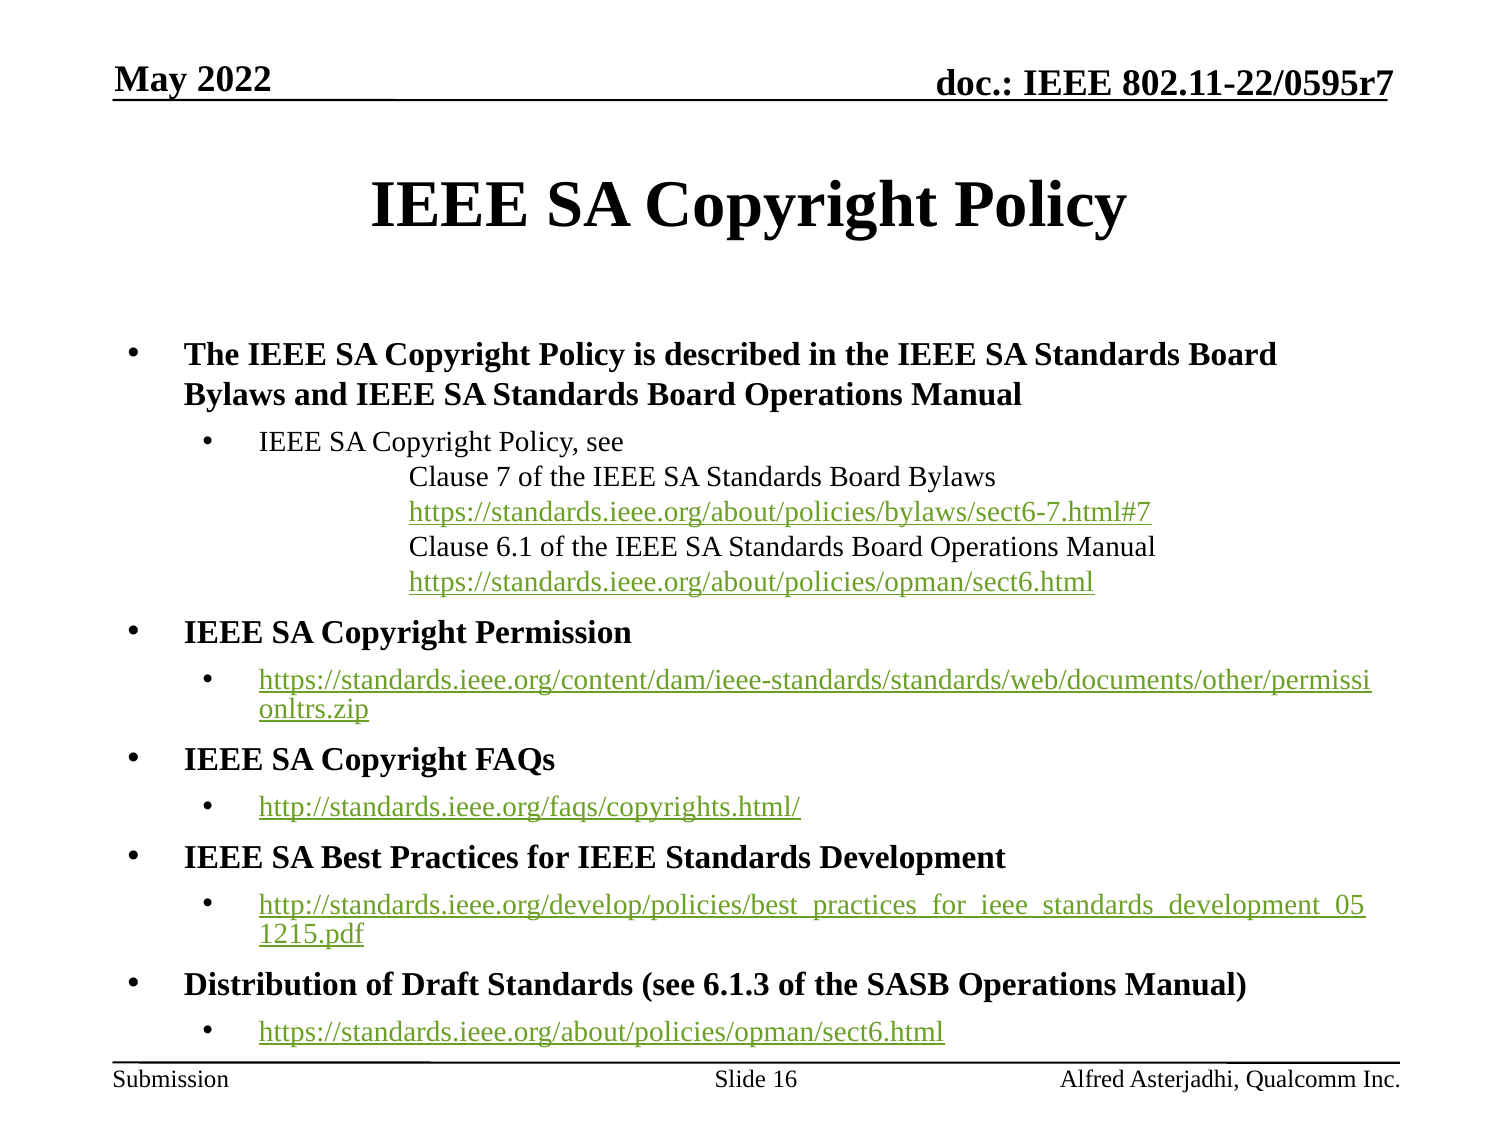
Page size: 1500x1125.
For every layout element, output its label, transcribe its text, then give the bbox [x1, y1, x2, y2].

list The IEEE SA Copyright Policy is described in the IEEE SA Standards Board Bylaws and IEEE SA Standards Board Operations Manual IEEE SA Copyright Policy, see Clause 7 of the IEEE SA Standards Board Bylaws https://standards.ieee.org/about/policies/bylaws/sect6-7.html#7 Clause 6.1 of the IEEE SA Standards Board Operations Manual https://standards.ieee.org/about/policies/opman/sect6.html IEEE SA Copyright Permission https://standards.ieee.org/content/dam/ieee-standards/standards/web/documents/other/permissionltrs.zip IEEE SA Copyright FAQs http://standards.ieee.org/faqs/copyrights.html/ IEEE SA Best Practices for IEEE Standards Development http://standards.ieee.org/develop/policies/best_practices_for_ieee_standards_development_051215.pdf Distribution of Draft Standards (see 6.1.3 of the SASB Operations Manual) https://standards.ieee.org/about/policies/opman/sect6.html [112, 324, 1388, 1063]
slide_number Slide 16 [712, 1061, 800, 1123]
footer Alfred Asterjadhi, Qualcomm Inc. [878, 1061, 1402, 1093]
title IEEE SA Copyright Policy [112, 112, 1388, 288]
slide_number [114, 54, 423, 100]
